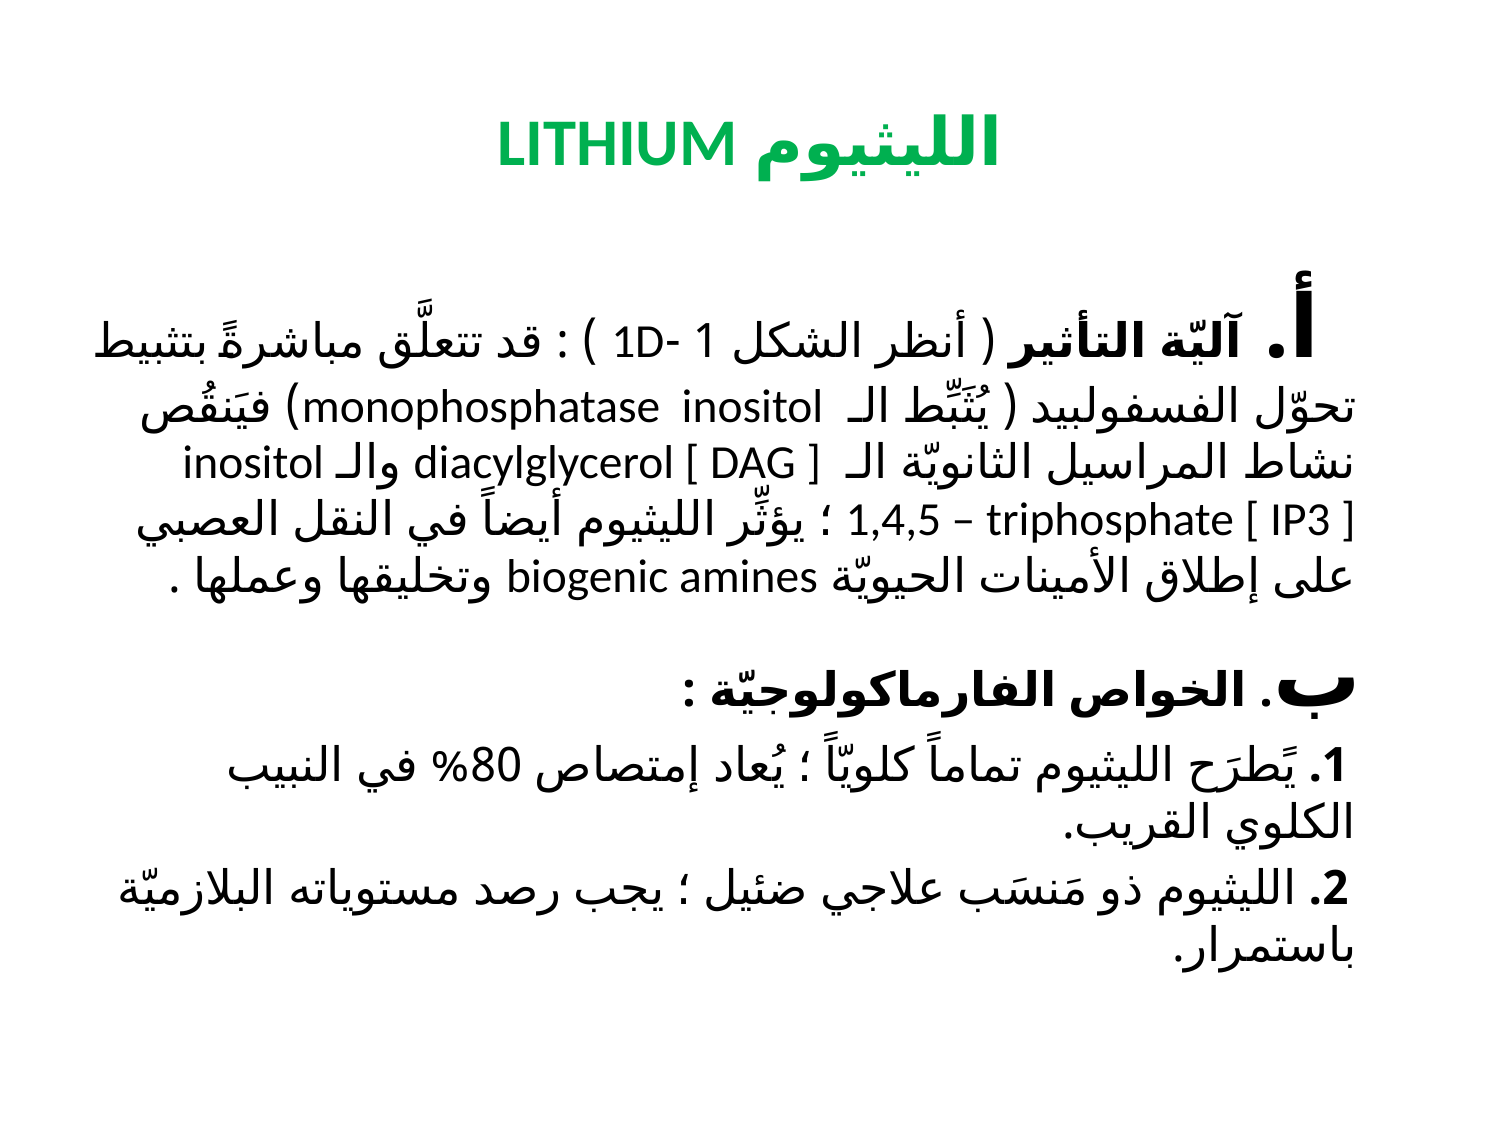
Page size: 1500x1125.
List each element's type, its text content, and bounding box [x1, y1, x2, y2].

list أ. آليّة التأثير ( أنظر الشكل 1 -1D ) : قد تتعلَّق مباشرةً بتثبيط تحوّل الفسفولبيد ( يُثَبِّط الـ monophosphatase inositol) فيَنقُص نشاط المراسيل الثانويّة الـ diacylglycerol [ DAG ] والـ inositol 1,4,5 – triphosphate [ IP3 ] ؛ يؤثِّر الليثيوم أيضاً في النقل العصبي على إطلاق الأمينات الحيويّة biogenic amines وتخليقها وعملها . ب. الخواص الفارماكولوجيّة : 1. يًطرَح الليثيوم تماماً كلويّاً ؛ يُعاد إمتصاص 80% في النبيب الكلوي القريب. 2. الليثيوم ذو مَنسَب علاجي ضئيل ؛ يجب رصد مستوياته البلازميّة باستمرار. [75, 262, 1425, 1005]
title الليثيوم LITHIUM [75, 45, 1425, 233]
